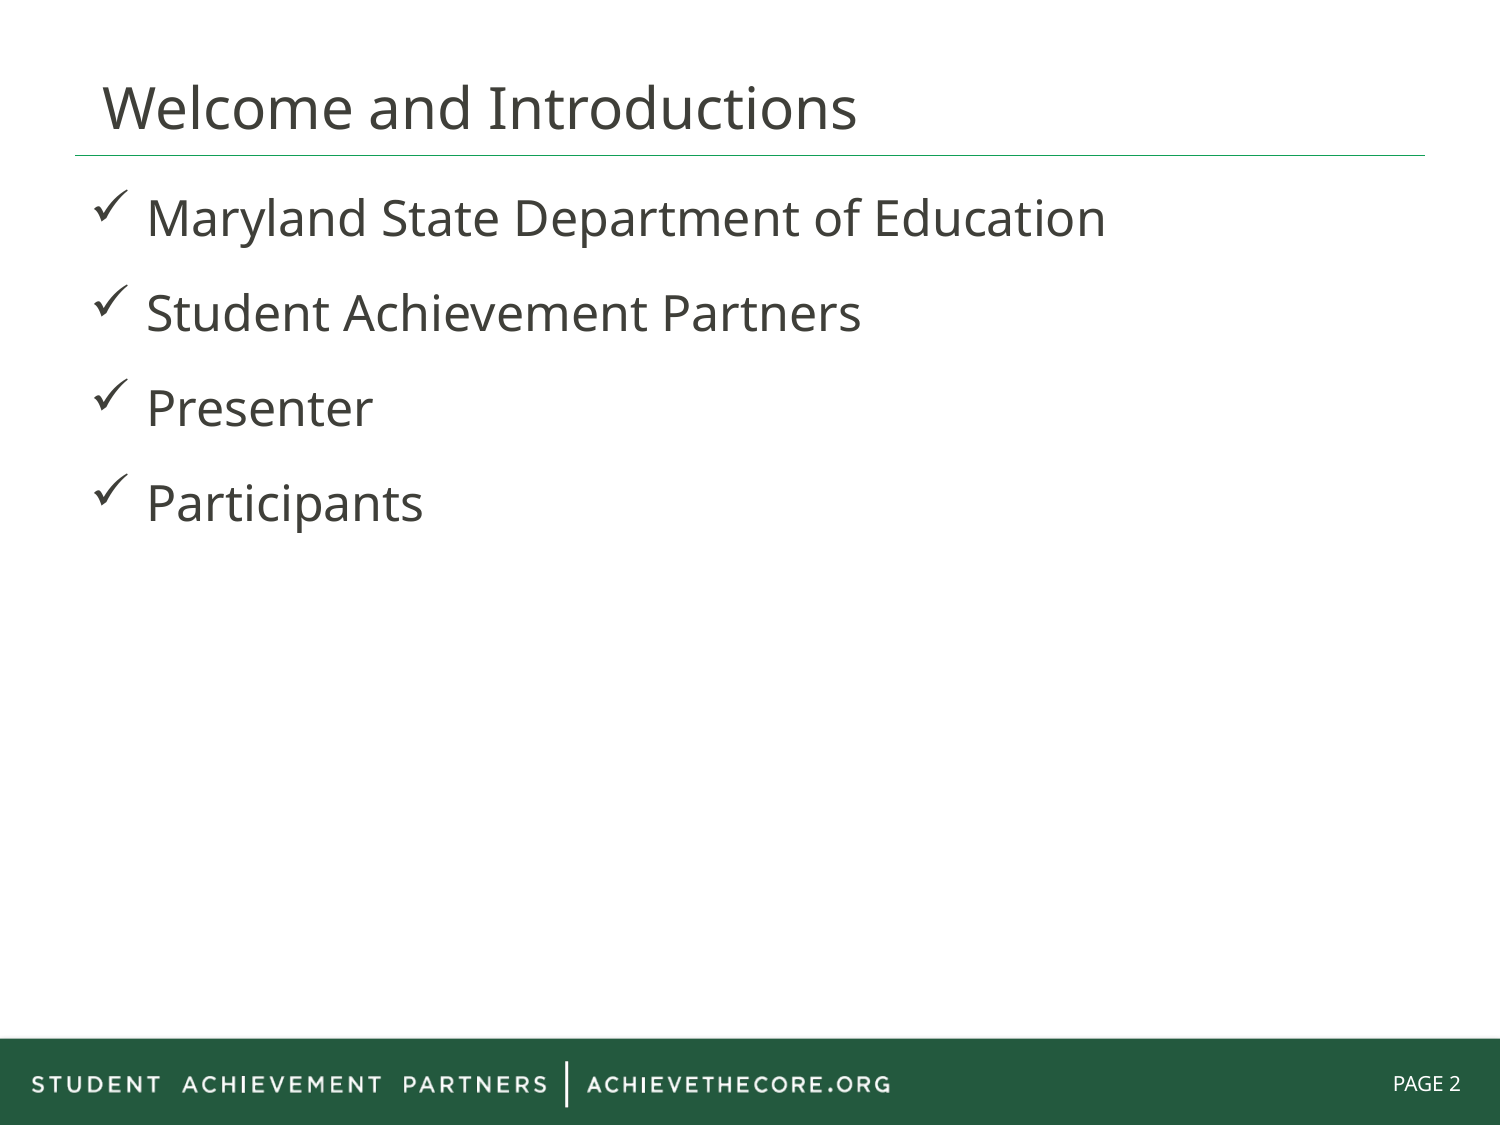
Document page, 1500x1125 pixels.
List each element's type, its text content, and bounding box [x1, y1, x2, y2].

list Maryland State Department of Education Student Achievement Partners Presenter Participants [75, 178, 1475, 1004]
title Welcome and Introductions [87, 50, 1456, 163]
